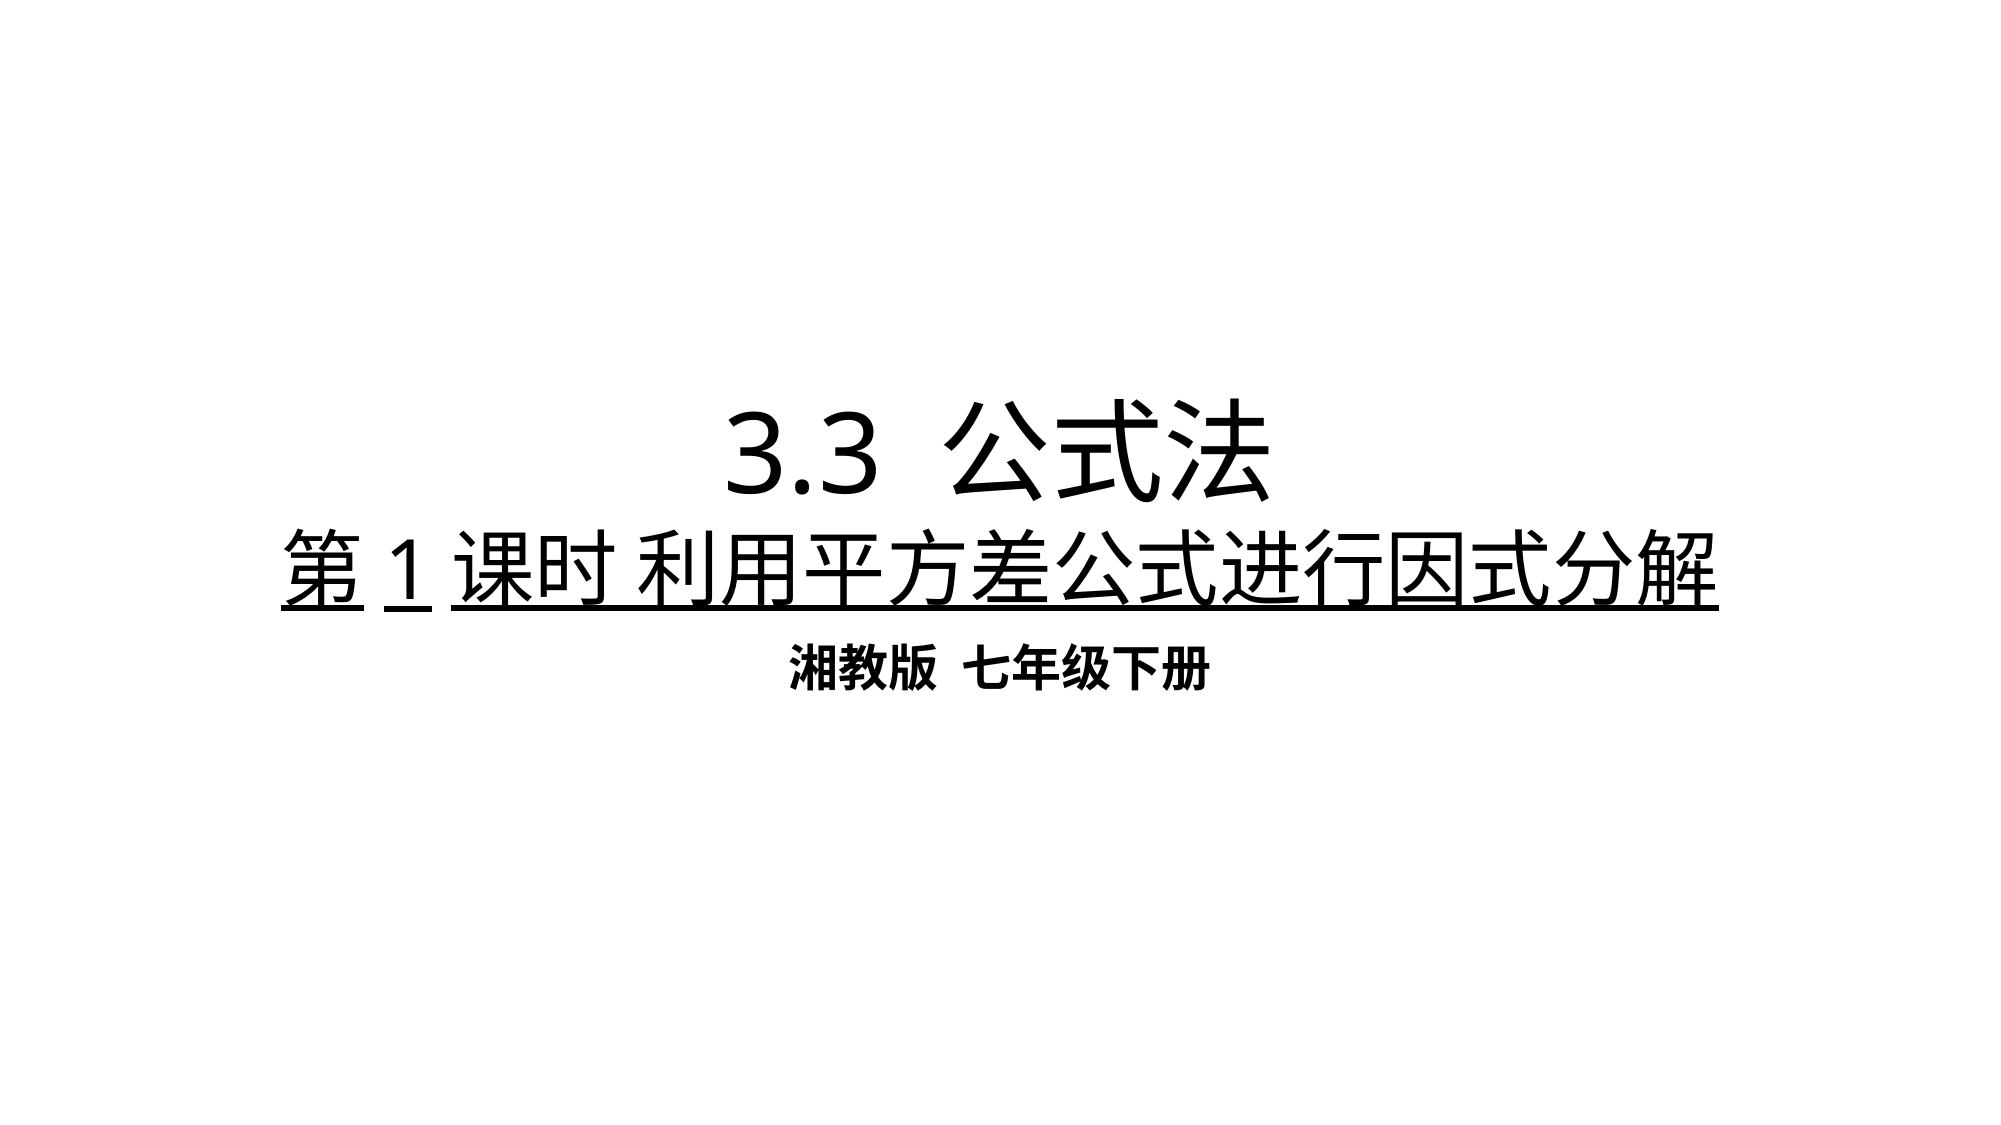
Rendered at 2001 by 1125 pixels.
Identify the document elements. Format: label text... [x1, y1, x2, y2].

text_box 3.3 公式法 第1课时 利用平方差公式进行因式分解 [249, 373, 1750, 624]
text_box 湘教版 七年级下册 [249, 629, 1750, 704]
